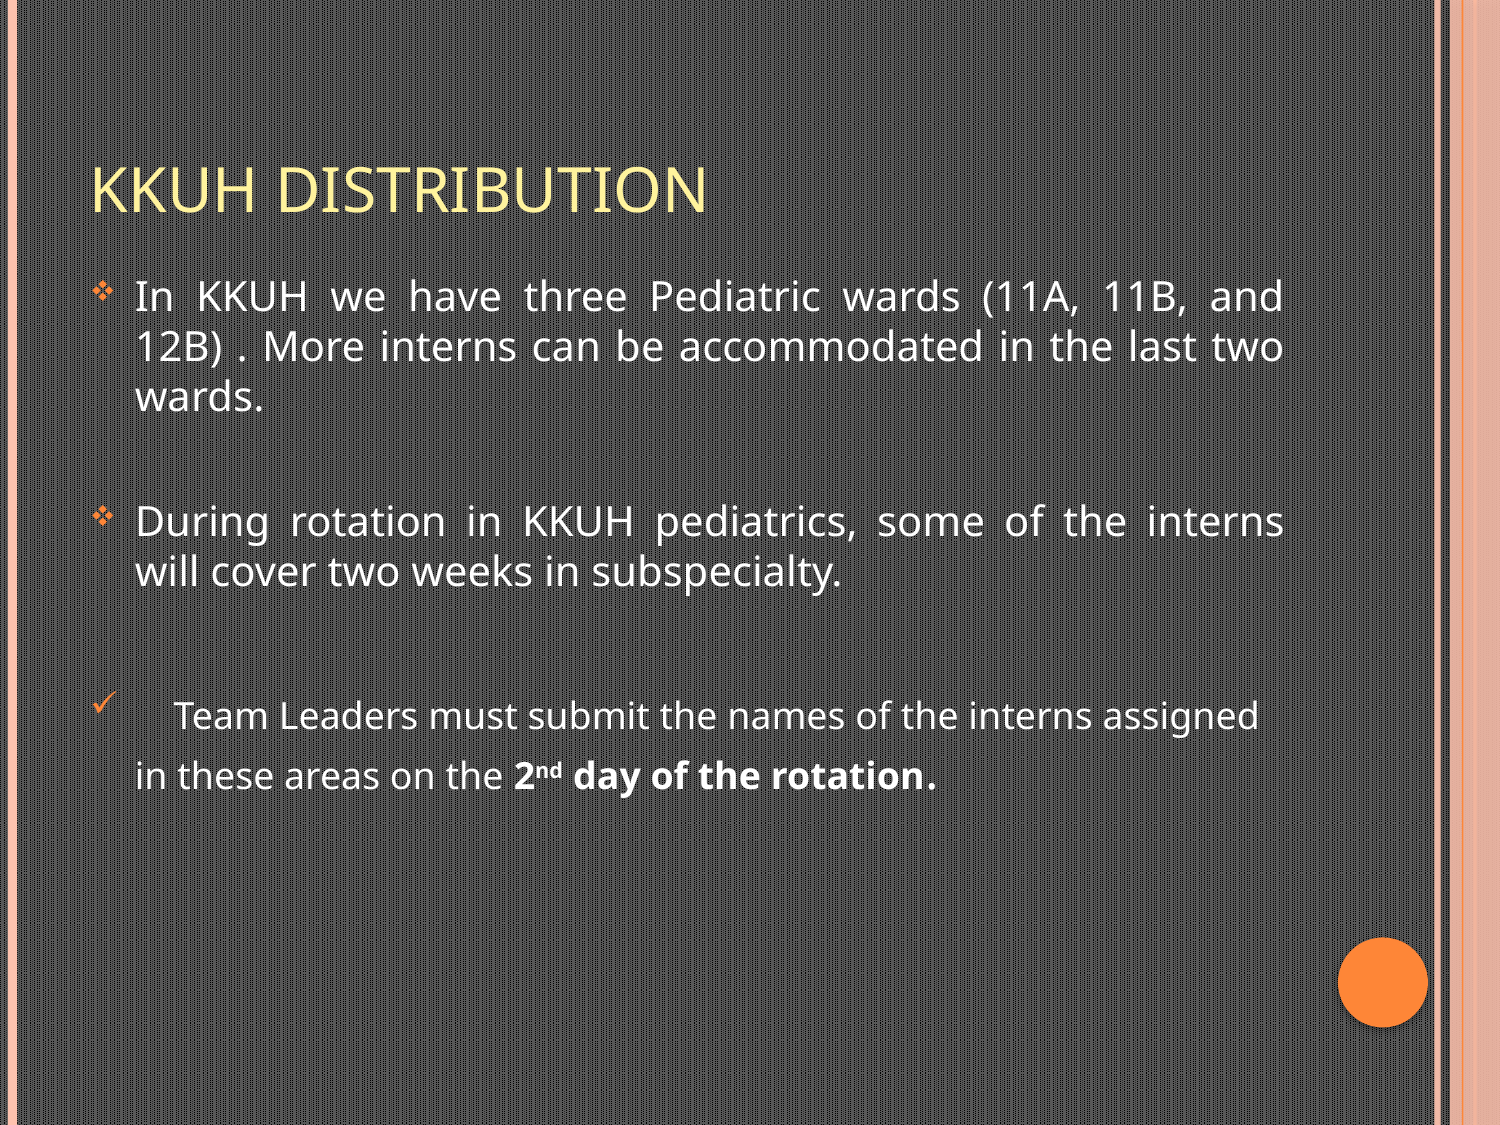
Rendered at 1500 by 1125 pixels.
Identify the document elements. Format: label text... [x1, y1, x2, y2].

list In KKUH we have three Pediatric wards (11A, 11B, and 12B) . More interns can be accommodated in the last two wards. During rotation in KKUH pediatrics, some of the interns will cover two weeks in subspecialty. Team Leaders must submit the names of the interns assigned in these areas on the 2nd day of the rotation. [75, 262, 1300, 1062]
title Kkuh distribution [75, 45, 1300, 233]
